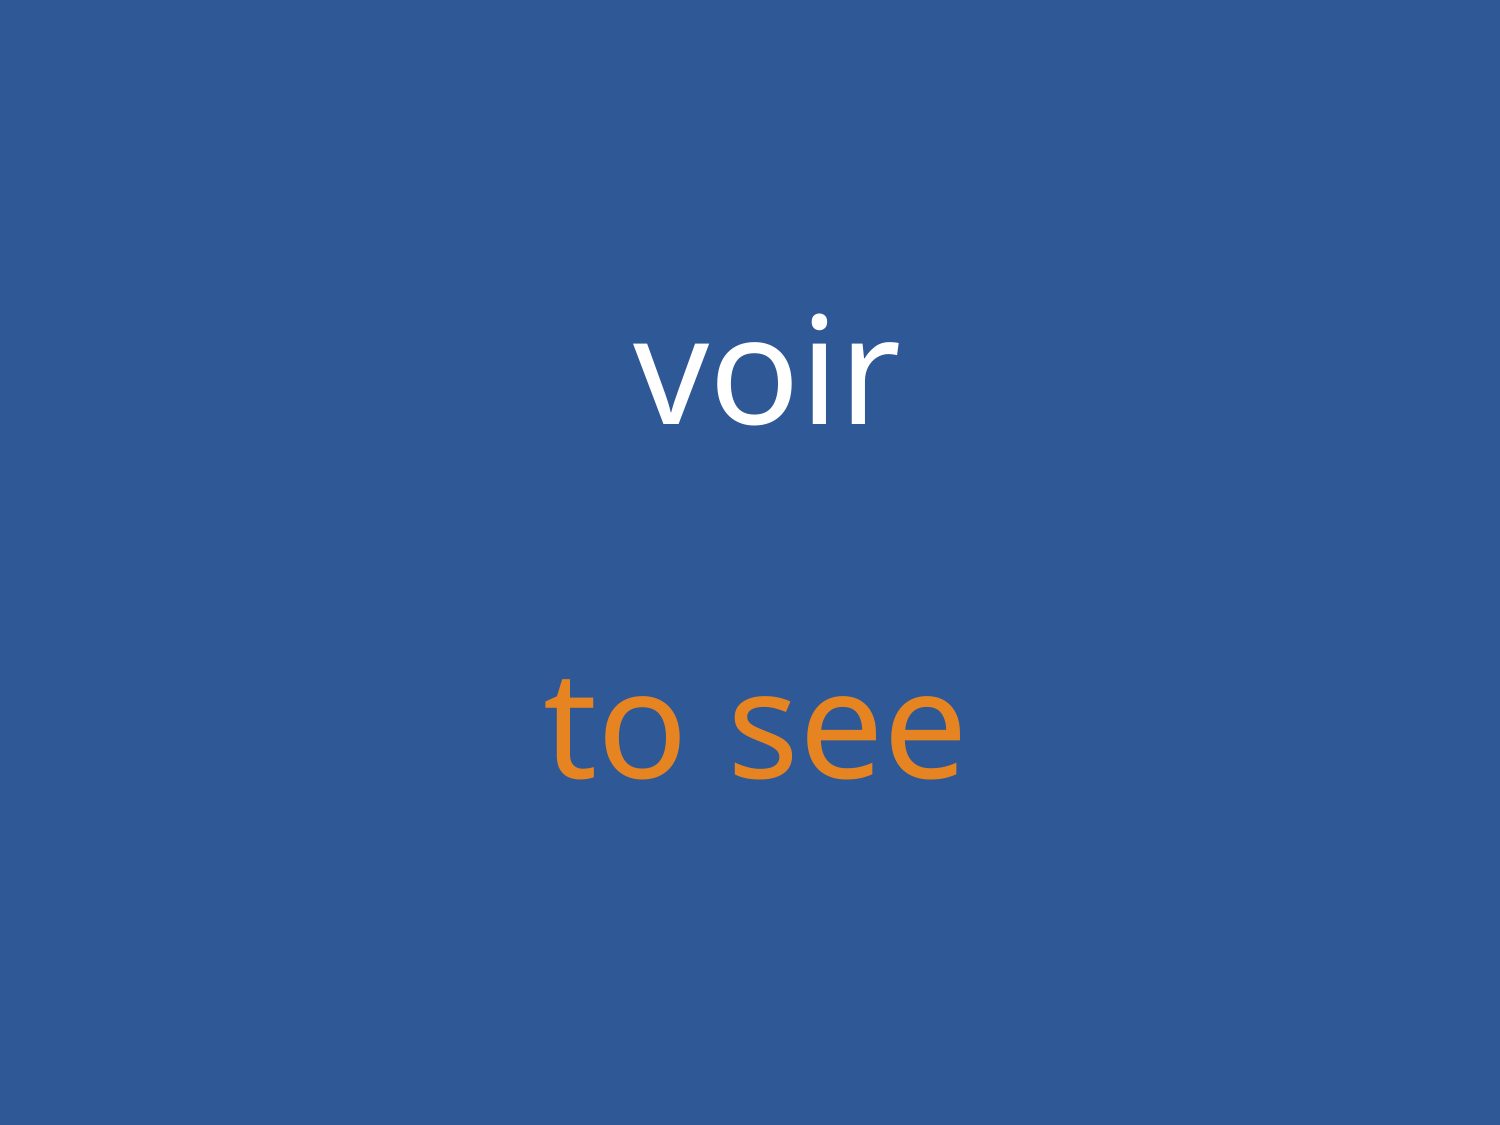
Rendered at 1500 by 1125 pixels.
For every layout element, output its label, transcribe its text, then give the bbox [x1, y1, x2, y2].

text_box voir [301, 267, 1235, 462]
text_box to see [301, 621, 1211, 817]
